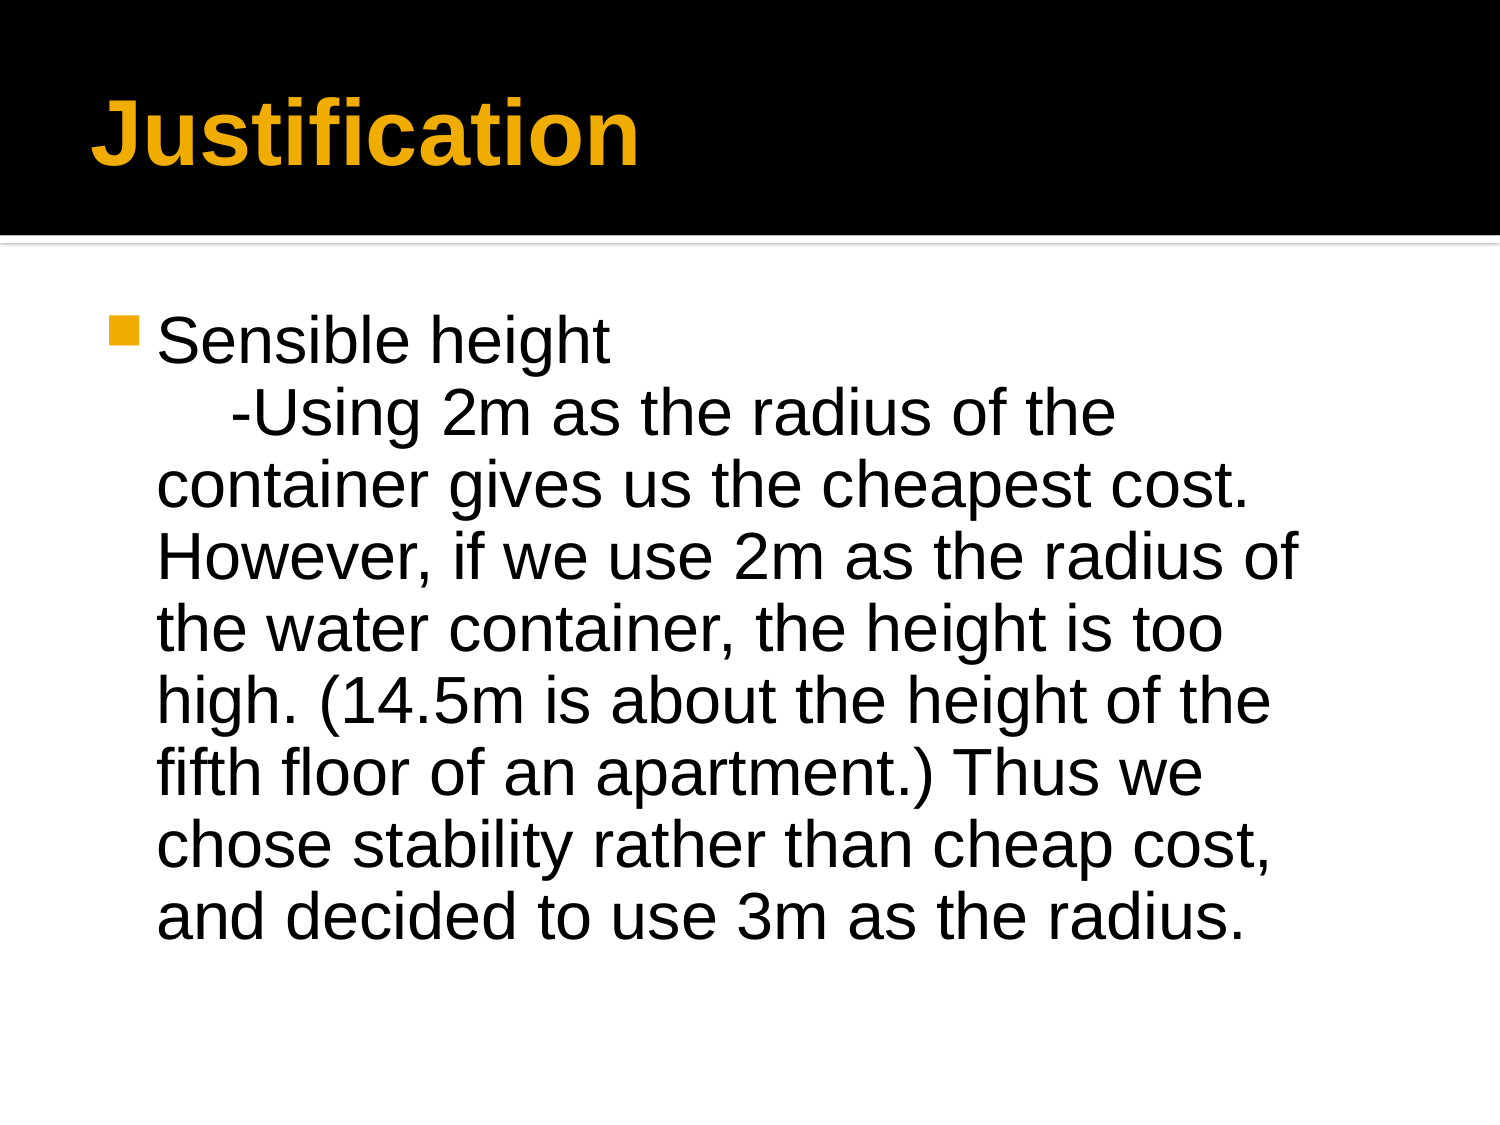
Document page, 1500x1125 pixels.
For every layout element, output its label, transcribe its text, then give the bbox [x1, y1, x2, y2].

title Justification [75, 25, 1425, 231]
list Sensible height -Using 2m as the radius of the container gives us the cheapest cost. However, if we use 2m as the radius of the water container, the height is too high. (14.5m is about the height of the fifth floor of an apartment.) Thus we chose stability rather than cheap cost, and decided to use 3m as the radius. [75, 291, 1425, 1050]
